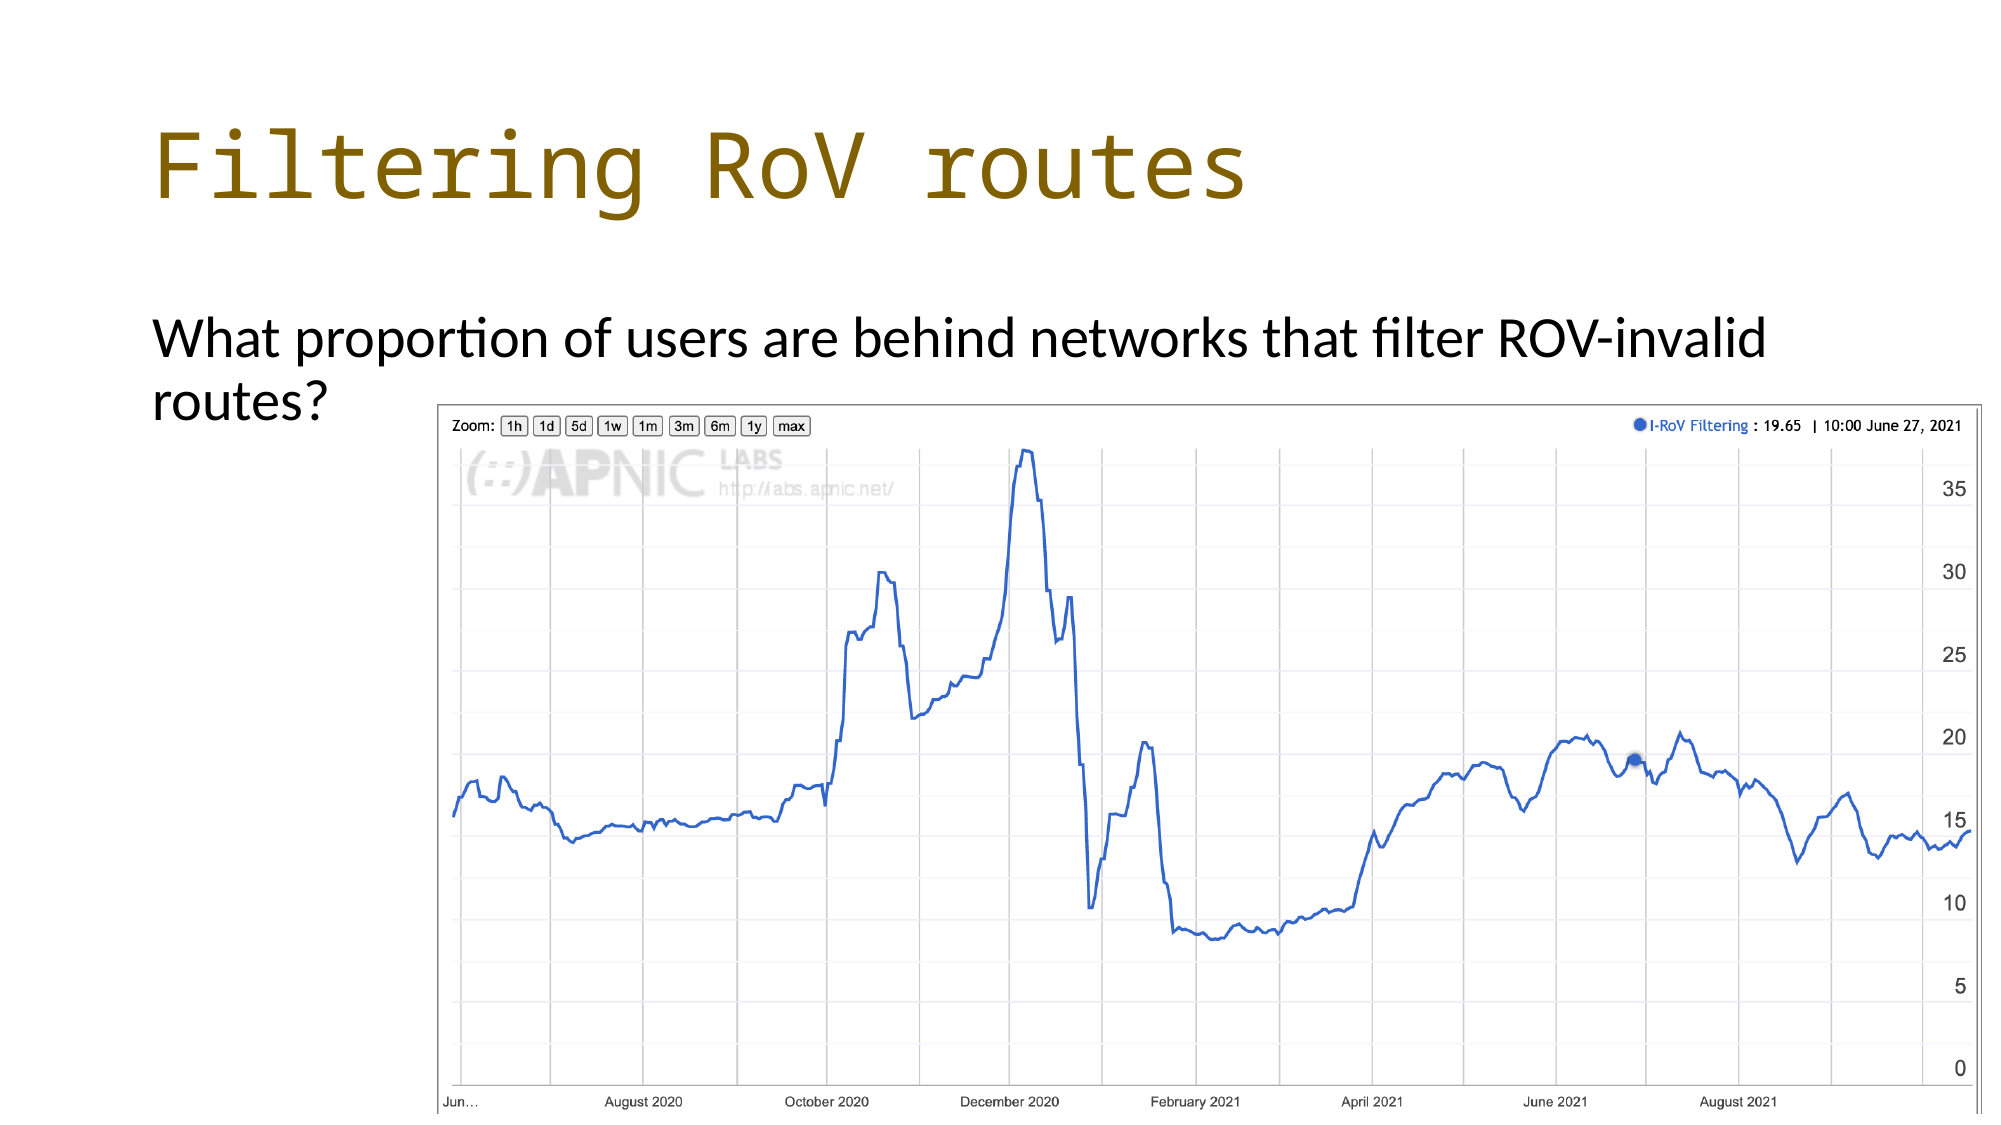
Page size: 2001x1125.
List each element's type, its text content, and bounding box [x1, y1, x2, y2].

list What proportion of users are behind networks that filter ROV-invalid routes? [137, 299, 1863, 1014]
title Filtering RoV routes [137, 59, 1863, 278]
picture [427, 394, 2000, 1114]
